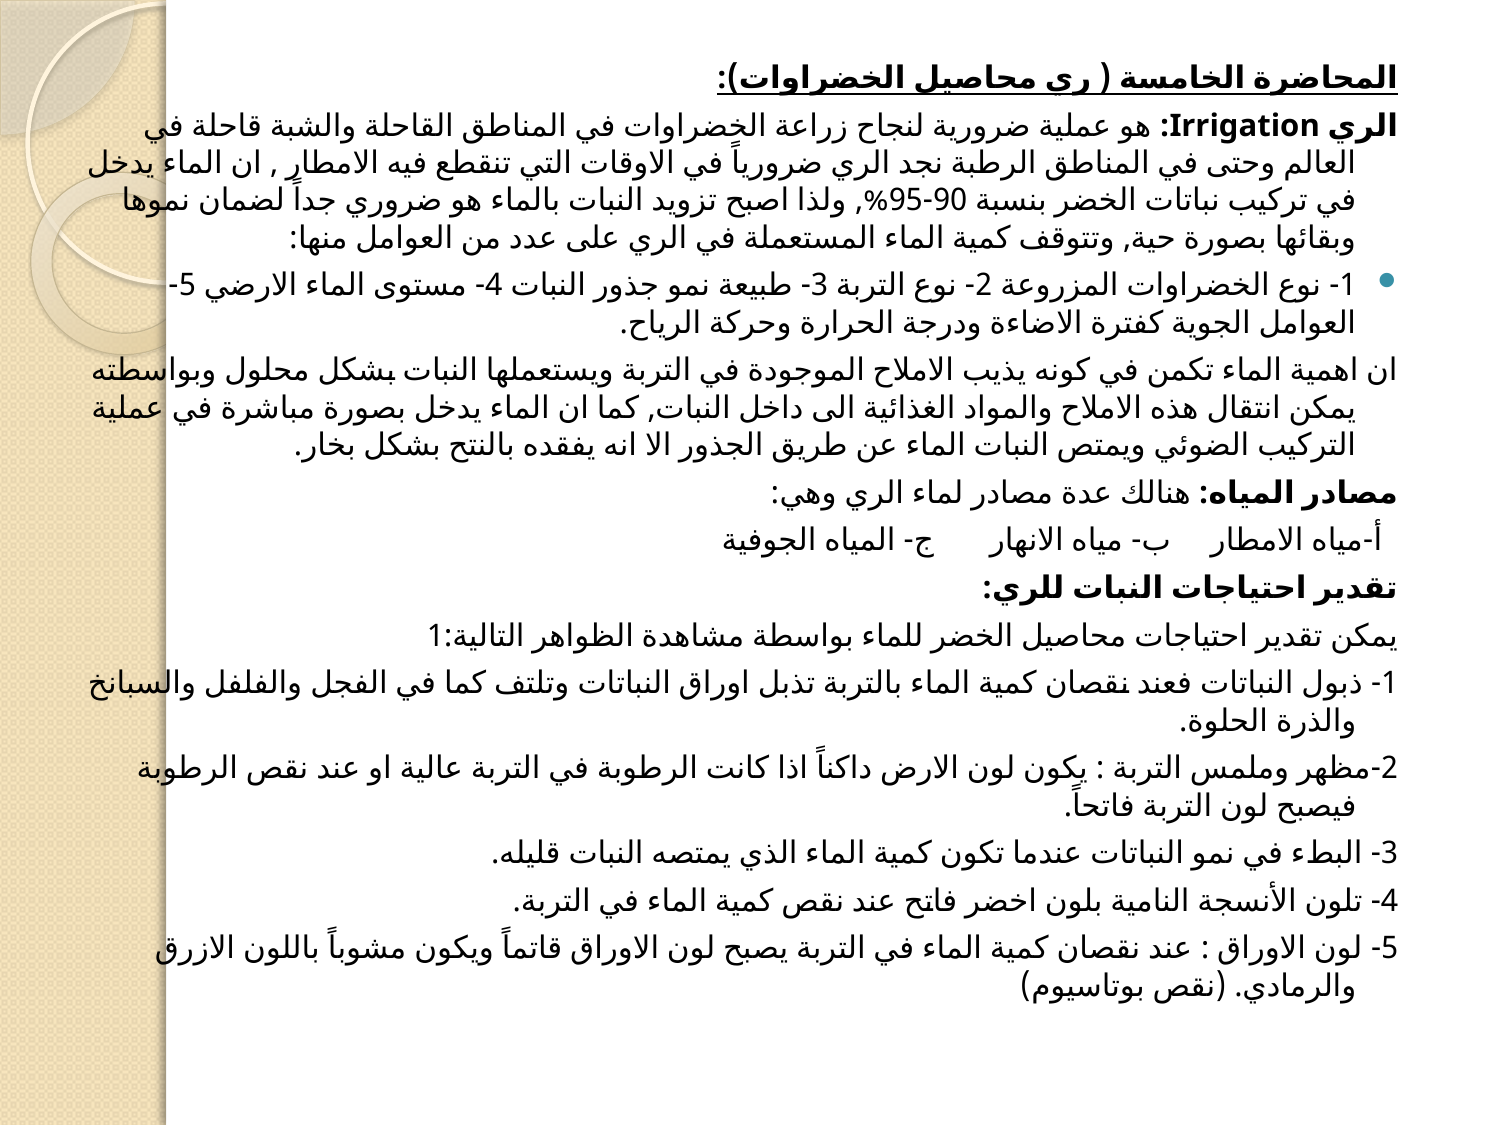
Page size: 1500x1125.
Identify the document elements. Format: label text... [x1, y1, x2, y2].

list المحاضرة الخامسة ( ري محاصيل الخضراوات): الري Irrigation: هو عملية ضرورية لنجاح زراعة الخضراوات في المناطق القاحلة والشبة قاحلة في العالم وحتى في المناطق الرطبة نجد الري ضرورياً في الاوقات التي تنقطع فيه الامطار , ان الماء يدخل في تركيب نباتات الخضر بنسبة 90-95%, ولذا اصبح تزويد النبات بالماء هو ضروري جداً لضمان نموها وبقائها بصورة حية, وتتوقف كمية الماء المستعملة في الري على عدد من العوامل منها: 1- نوع الخضراوات المزروعة 2- نوع التربة 3- طبيعة نمو جذور النبات 4- مستوى الماء الارضي 5- العوامل الجوية كفترة الاضاءة ودرجة الحرارة وحركة الرياح. ان اهمية الماء تكمن في كونه يذيب الاملاح الموجودة في التربة ويستعملها النبات بشكل محلول وبواسطته يمكن انتقال هذه الاملاح والمواد الغذائية الى داخل النبات, كما ان الماء يدخل بصورة مباشرة في عملية التركيب الضوئي ويمتص النبات الماء عن طريق الجذور الا انه يفقده بالنتح بشكل بخار. مصادر المياه: هنالك عدة مصادر لماء الري وهي: أ-مياه الامطار ب- مياه الانهار ج- المياه الجوفية تقدير احتياجات النبات للري: يمكن تقدير احتياجات محاصيل الخضر للماء بواسطة مشاهدة الظواهر التالية:1 1- ذبول النباتات فعند نقصان كمية الماء بالتربة تذبل اوراق النباتات وتلتف كما في الفجل والفلفل والسبانخ والذرة الحلوة. 2-مظهر وملمس التربة : يكون لون الارض داكناً اذا كانت الرطوبة في التربة عالية او عند نقص الرطوبة فيصبح لون التربة فاتحاً. 3- البطء في نمو النباتات عندما تكون كمية الماء الذي يمتصه النبات قليله. 4- تلون الأنسجة النامية بلون اخضر فاتح عند نقص كمية الماء في التربة. 5- لون الاوراق : عند نقصان كمية الماء في التربة يصبح لون الاوراق قاتماً ويكون مشوباً باللون الازرق والرمادي. (نقص بوتاسيوم) [62, 50, 1425, 1075]
title [235, 45, 1466, 233]
